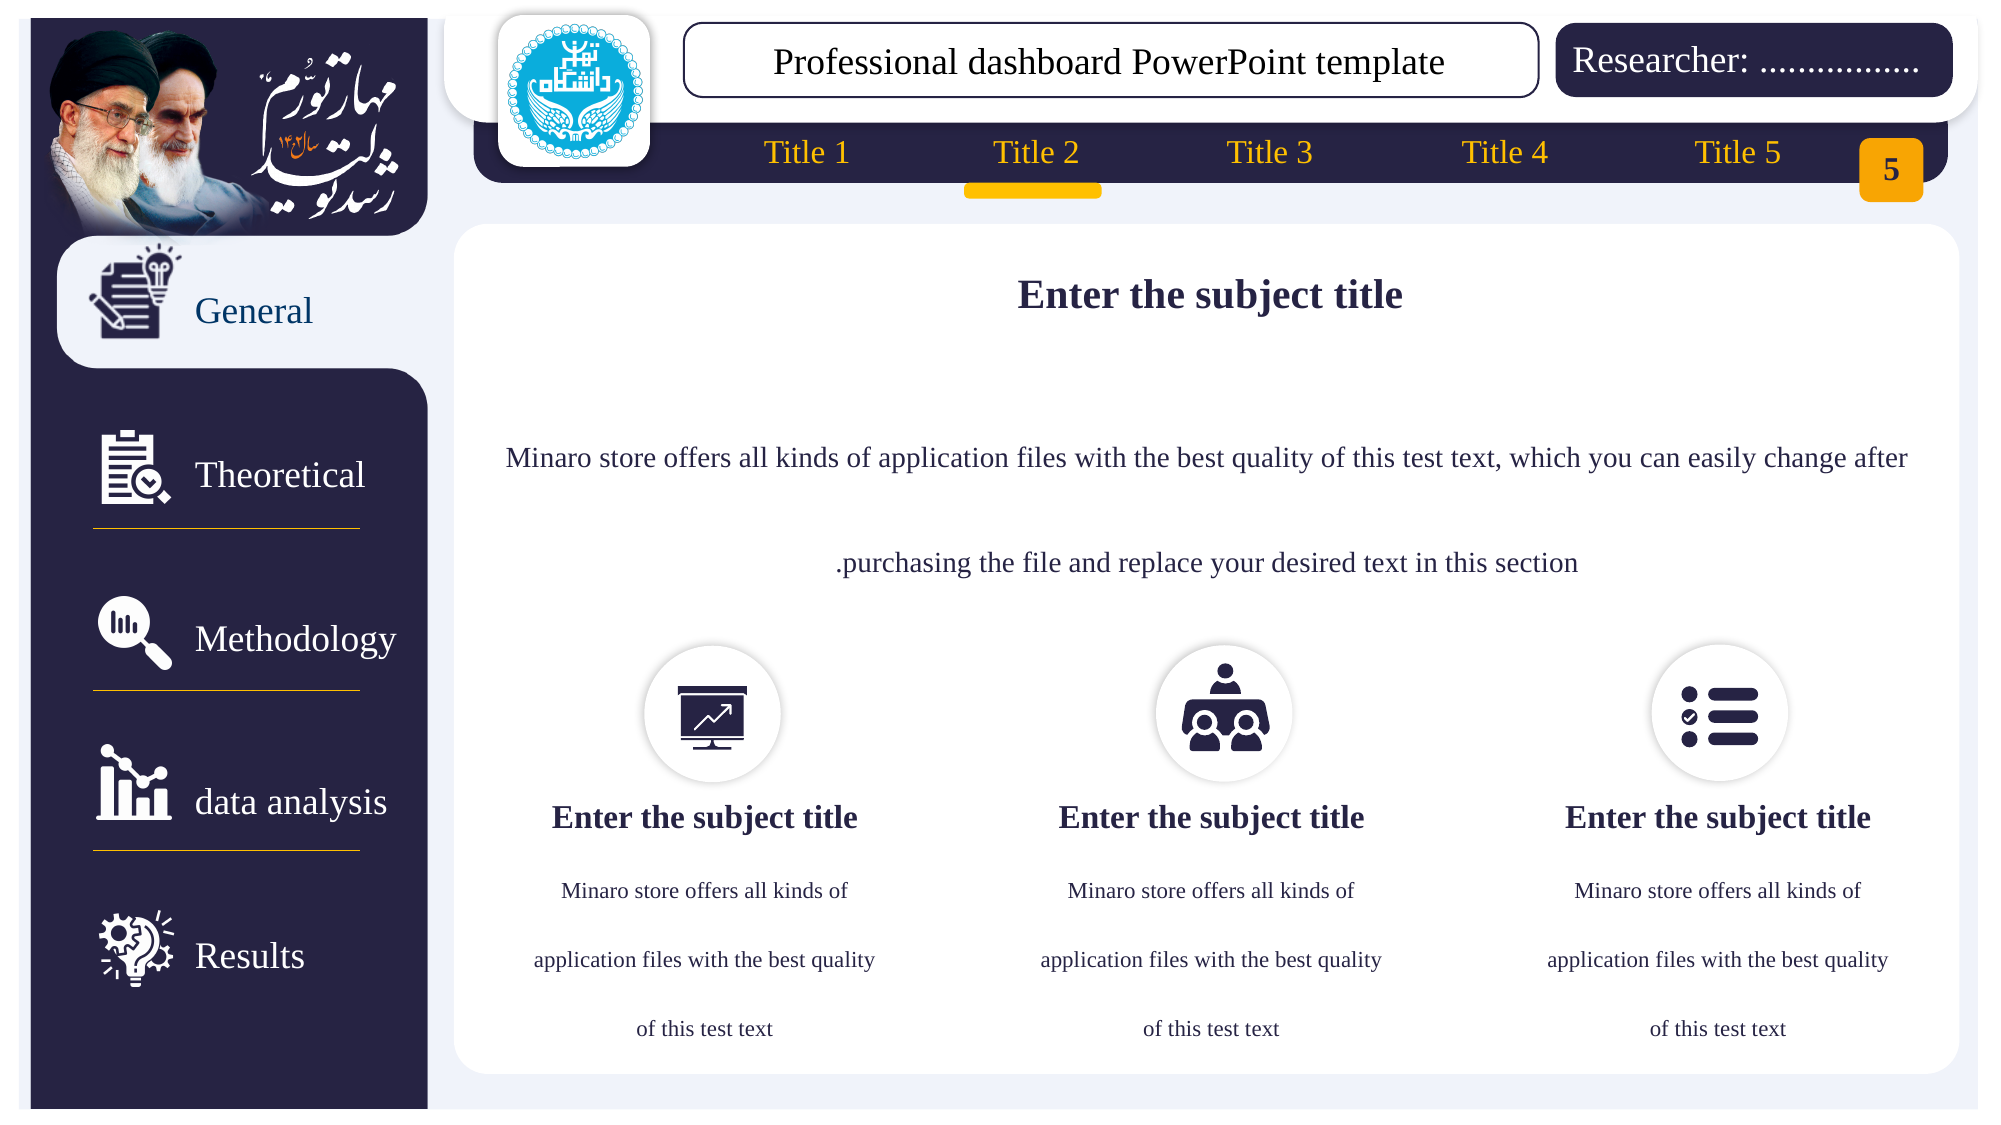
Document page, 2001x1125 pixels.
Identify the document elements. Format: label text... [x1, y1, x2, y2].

text_box [1681, 709, 1698, 726]
text_box Title 2 [936, 123, 1137, 178]
text_box [1708, 687, 1759, 701]
text_box [962, 181, 1103, 200]
text_box Enter the subject title [459, 259, 1962, 324]
text_box [1154, 644, 1294, 783]
text_box Minaro store offers all kinds of application files with the best quality of this test text, which you can easily change after purchasing the file and replace your desired text in this section. [472, 361, 1943, 586]
picture [30, 18, 442, 1109]
text_box Enter the subject title Minaro store offers all kinds of application files with the best quality of this test text [1015, 787, 1408, 1049]
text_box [1181, 663, 1270, 751]
text_box 5 [1857, 139, 1927, 195]
text_box [1650, 643, 1790, 783]
text_box Enter the subject title Minaro store offers all kinds of application files with the best quality of this test text [1522, 787, 1915, 1049]
text_box Title 3 [1177, 123, 1363, 178]
text_box Enter the subject title Minaro store offers all kinds of application files with the best quality of this test text [509, 787, 901, 1049]
text_box [643, 644, 782, 784]
text_box [497, 13, 651, 168]
text_box [452, 222, 1961, 1076]
text_box Title 5 [1645, 123, 1831, 178]
text_box [1681, 731, 1698, 748]
text_box Professional dashboard PowerPoint template [685, 29, 1534, 89]
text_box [677, 686, 747, 750]
text_box Title 1 [706, 123, 908, 178]
text_box [1708, 710, 1759, 723]
text_box [1708, 732, 1759, 746]
text_box [1681, 686, 1698, 703]
picture [506, 22, 644, 160]
text_box Researcher: ................. [1557, 27, 1958, 88]
text_box Title 4 [1412, 123, 1598, 178]
